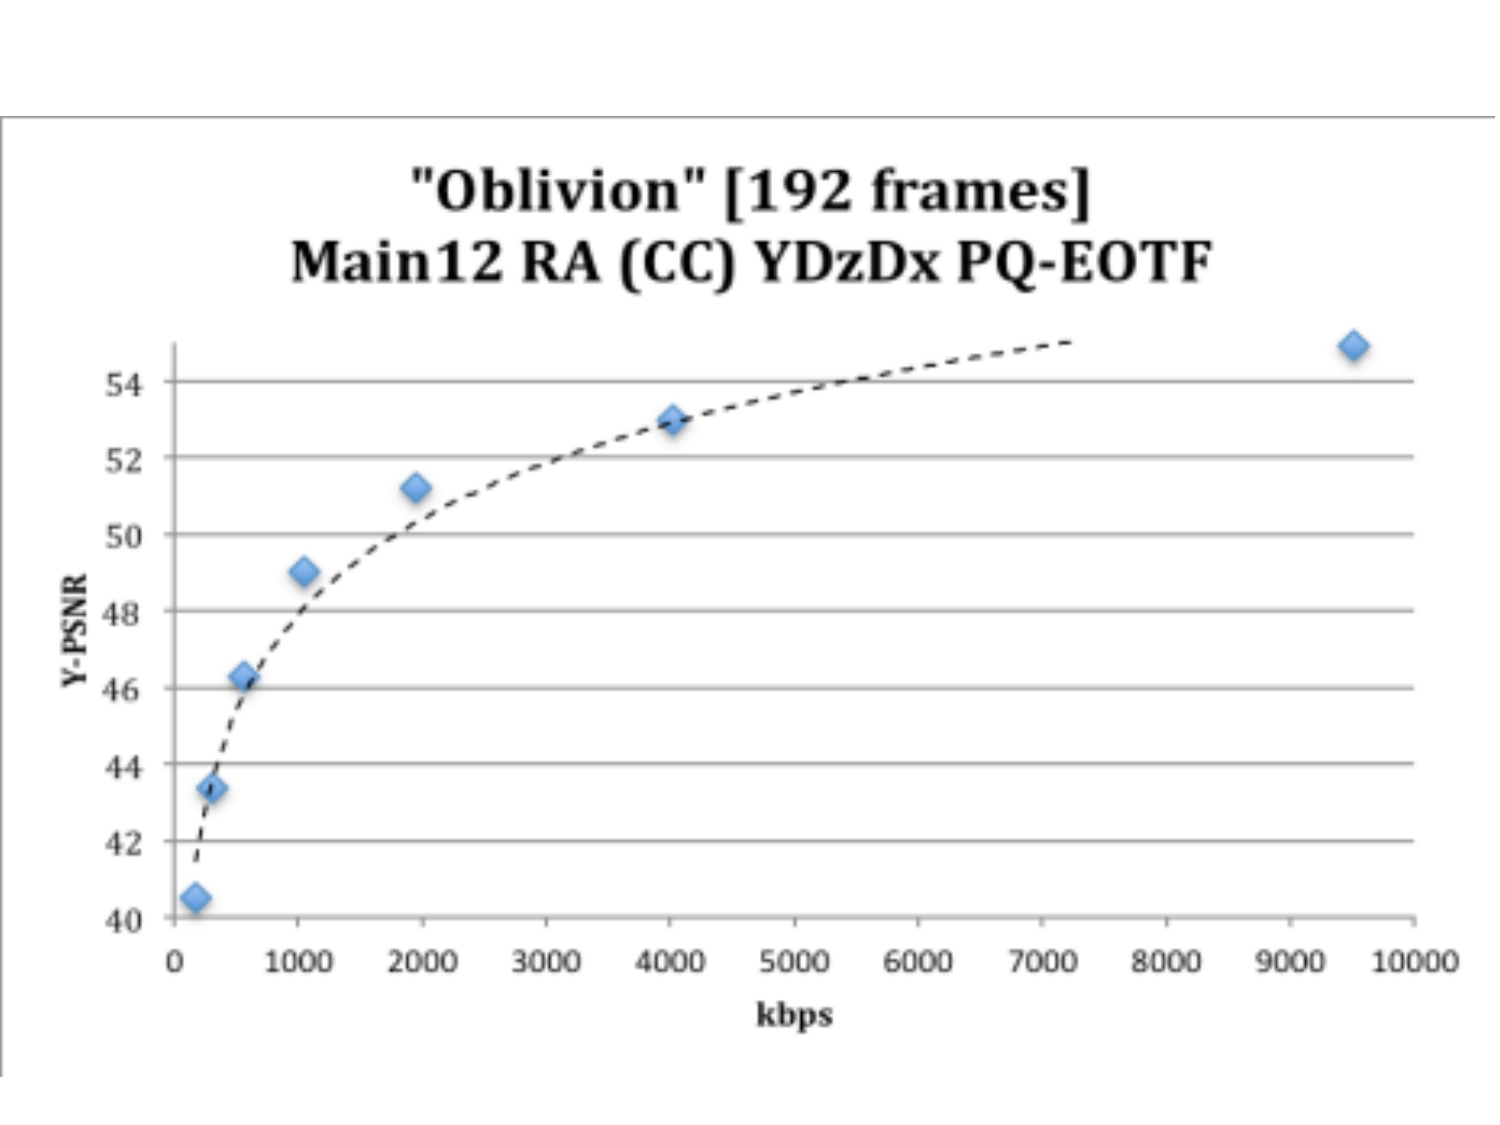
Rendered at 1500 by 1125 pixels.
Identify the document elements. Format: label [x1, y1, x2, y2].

picture [0, 116, 1496, 1077]
